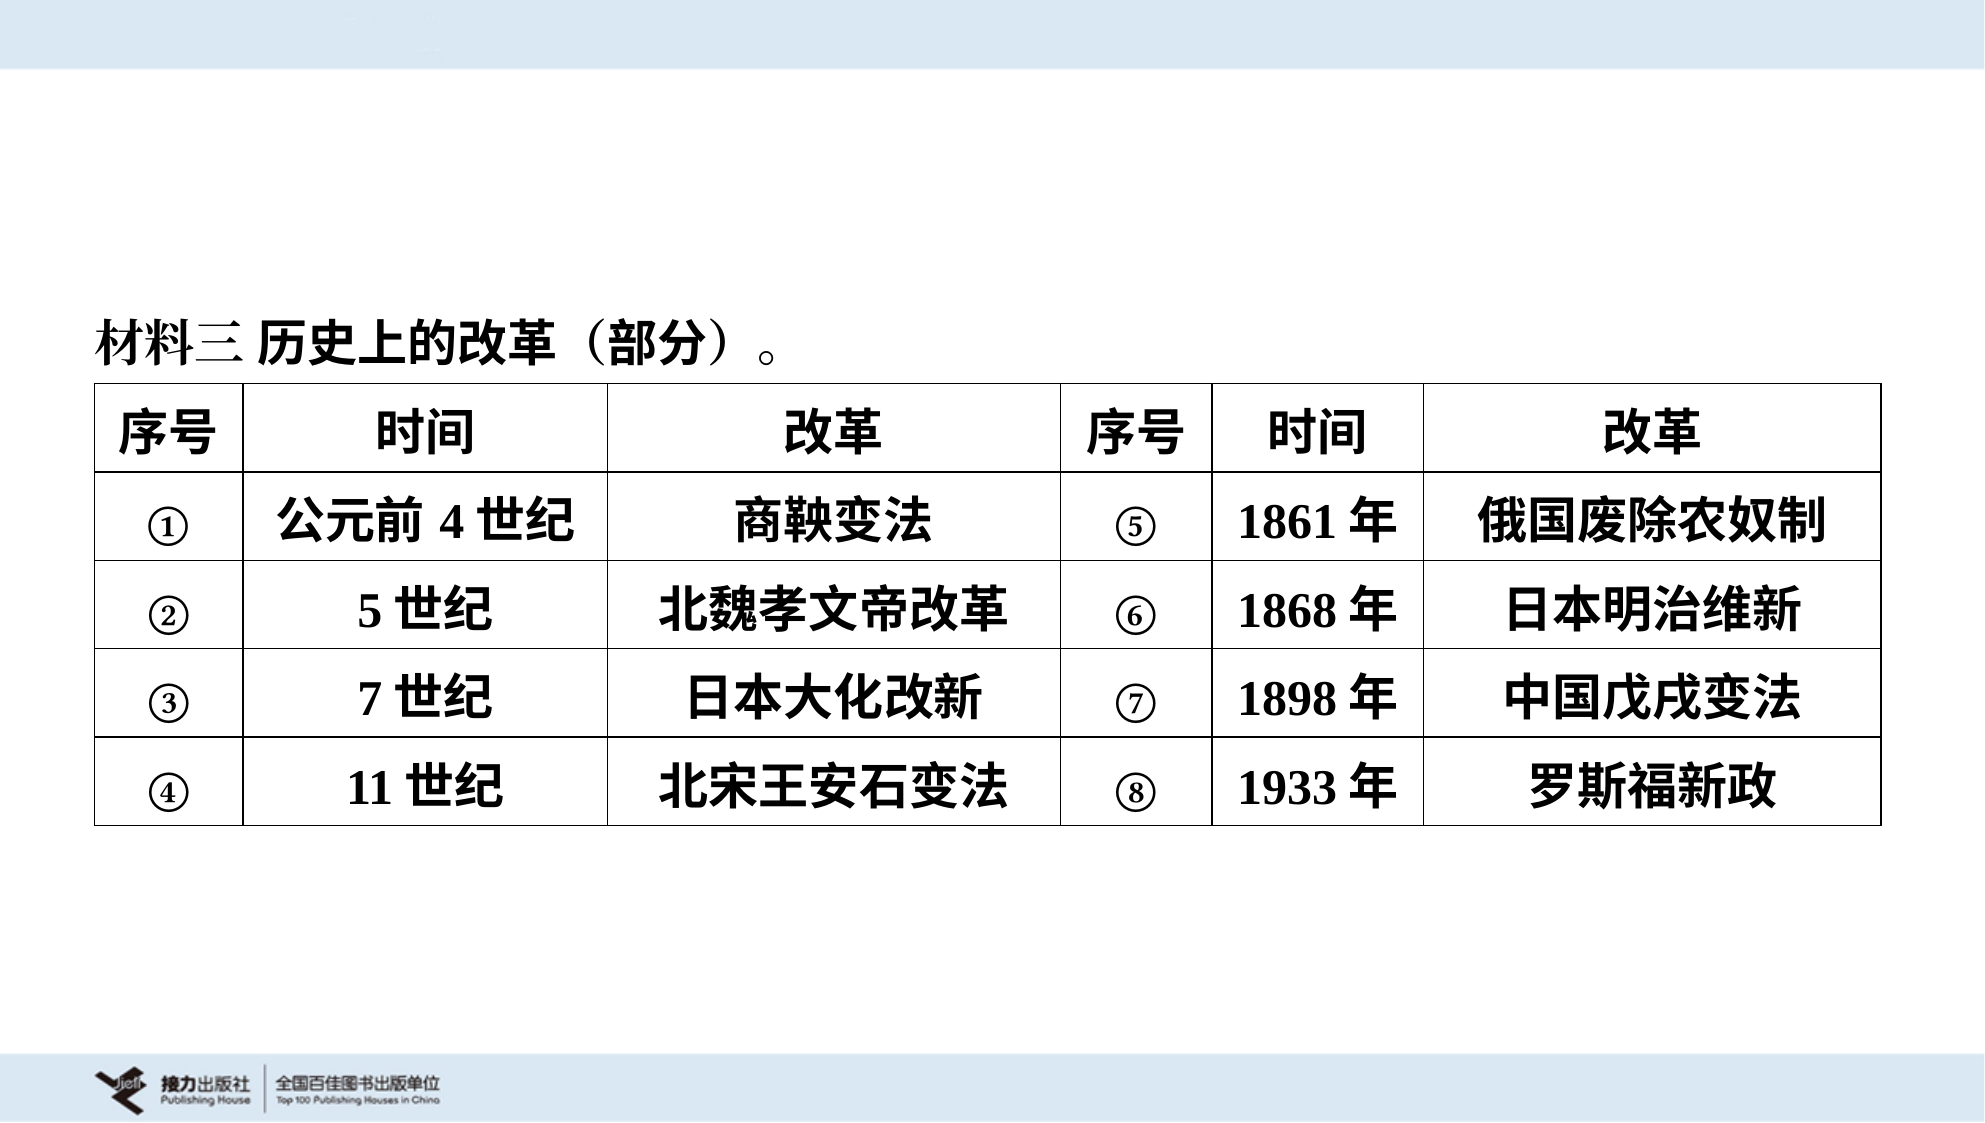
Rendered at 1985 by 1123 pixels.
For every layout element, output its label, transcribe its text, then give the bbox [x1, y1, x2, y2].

table_cell 7世纪 [244, 649, 607, 736]
table_cell ③ [95, 649, 242, 736]
table_cell 罗斯福新政 [1424, 738, 1880, 825]
table_cell 北魏孝文帝改革 [608, 561, 1060, 648]
table_cell ⑥ [1061, 561, 1211, 648]
table_cell ⑧ [1061, 738, 1211, 825]
table_header 时间 [1213, 384, 1423, 471]
table_cell ⑤ [1061, 473, 1211, 560]
table_cell 商鞅变法 [608, 473, 1060, 560]
table_header 改革 [608, 384, 1060, 471]
text_box 材料三 历史上的改革（部分）。 [94, 284, 1892, 372]
picture [0, 0, 1985, 1122]
table_cell 5世纪 [244, 561, 607, 648]
table_cell 11世纪 [244, 738, 607, 825]
table_cell 1898年 [1213, 649, 1423, 736]
table_cell 公元前4世纪 [244, 473, 607, 560]
table_header 改革 [1424, 384, 1880, 471]
table_cell 日本大化改新 [608, 649, 1060, 736]
table_cell ② [95, 561, 242, 648]
table_cell ⑦ [1061, 649, 1211, 736]
table_cell 1868年 [1213, 561, 1423, 648]
table_cell ① [95, 473, 242, 560]
table_cell ④ [95, 738, 242, 825]
table_cell 日本明治维新 [1424, 561, 1880, 648]
table_cell 1861年 [1213, 473, 1423, 560]
table_header 序号 [95, 384, 242, 471]
table_cell 俄国废除农奴制 [1424, 473, 1880, 560]
table_cell 中国戊戌变法 [1424, 649, 1880, 736]
table_cell 1933年 [1213, 738, 1423, 825]
table_header 序号 [1061, 384, 1211, 471]
table_cell 北宋王安石变法 [608, 738, 1060, 825]
table_header 时间 [244, 384, 607, 471]
